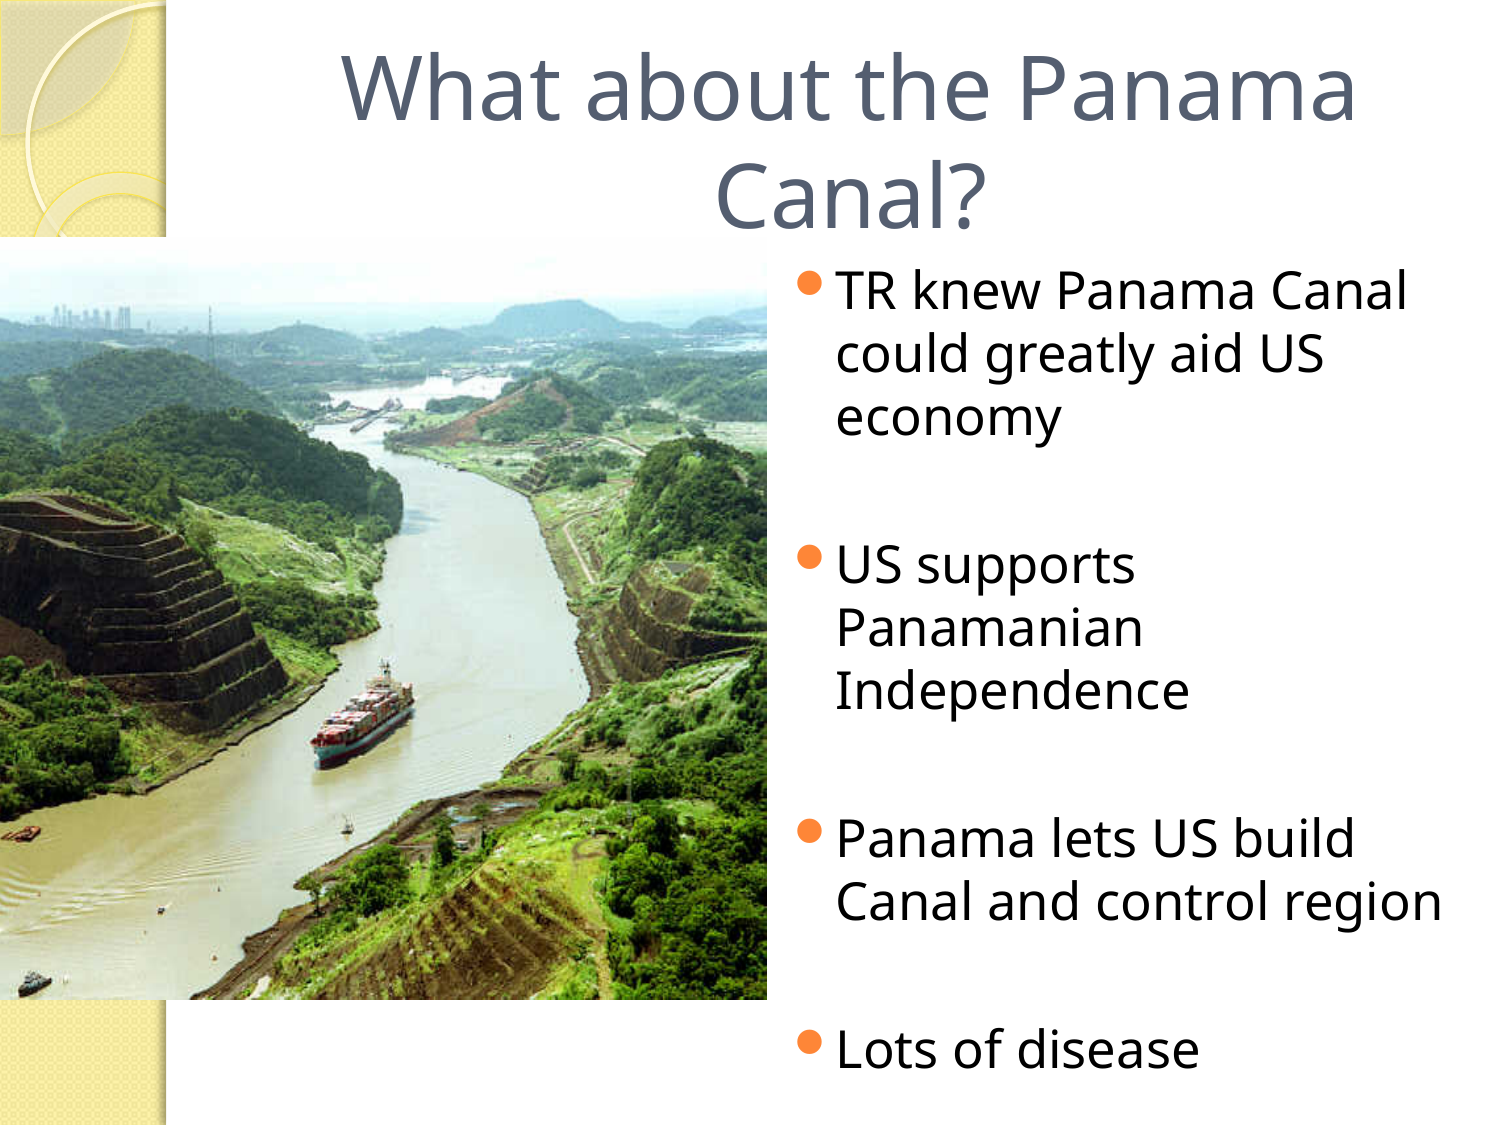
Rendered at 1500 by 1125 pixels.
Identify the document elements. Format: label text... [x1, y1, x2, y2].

list TR knew Panama Canal could greatly aid US economy US supports Panamanian Independence Panama lets US build Canal and control region Lots of disease [766, 249, 1466, 1088]
picture [0, 237, 767, 1001]
title What about the Panama Canal? [235, 45, 1466, 233]
